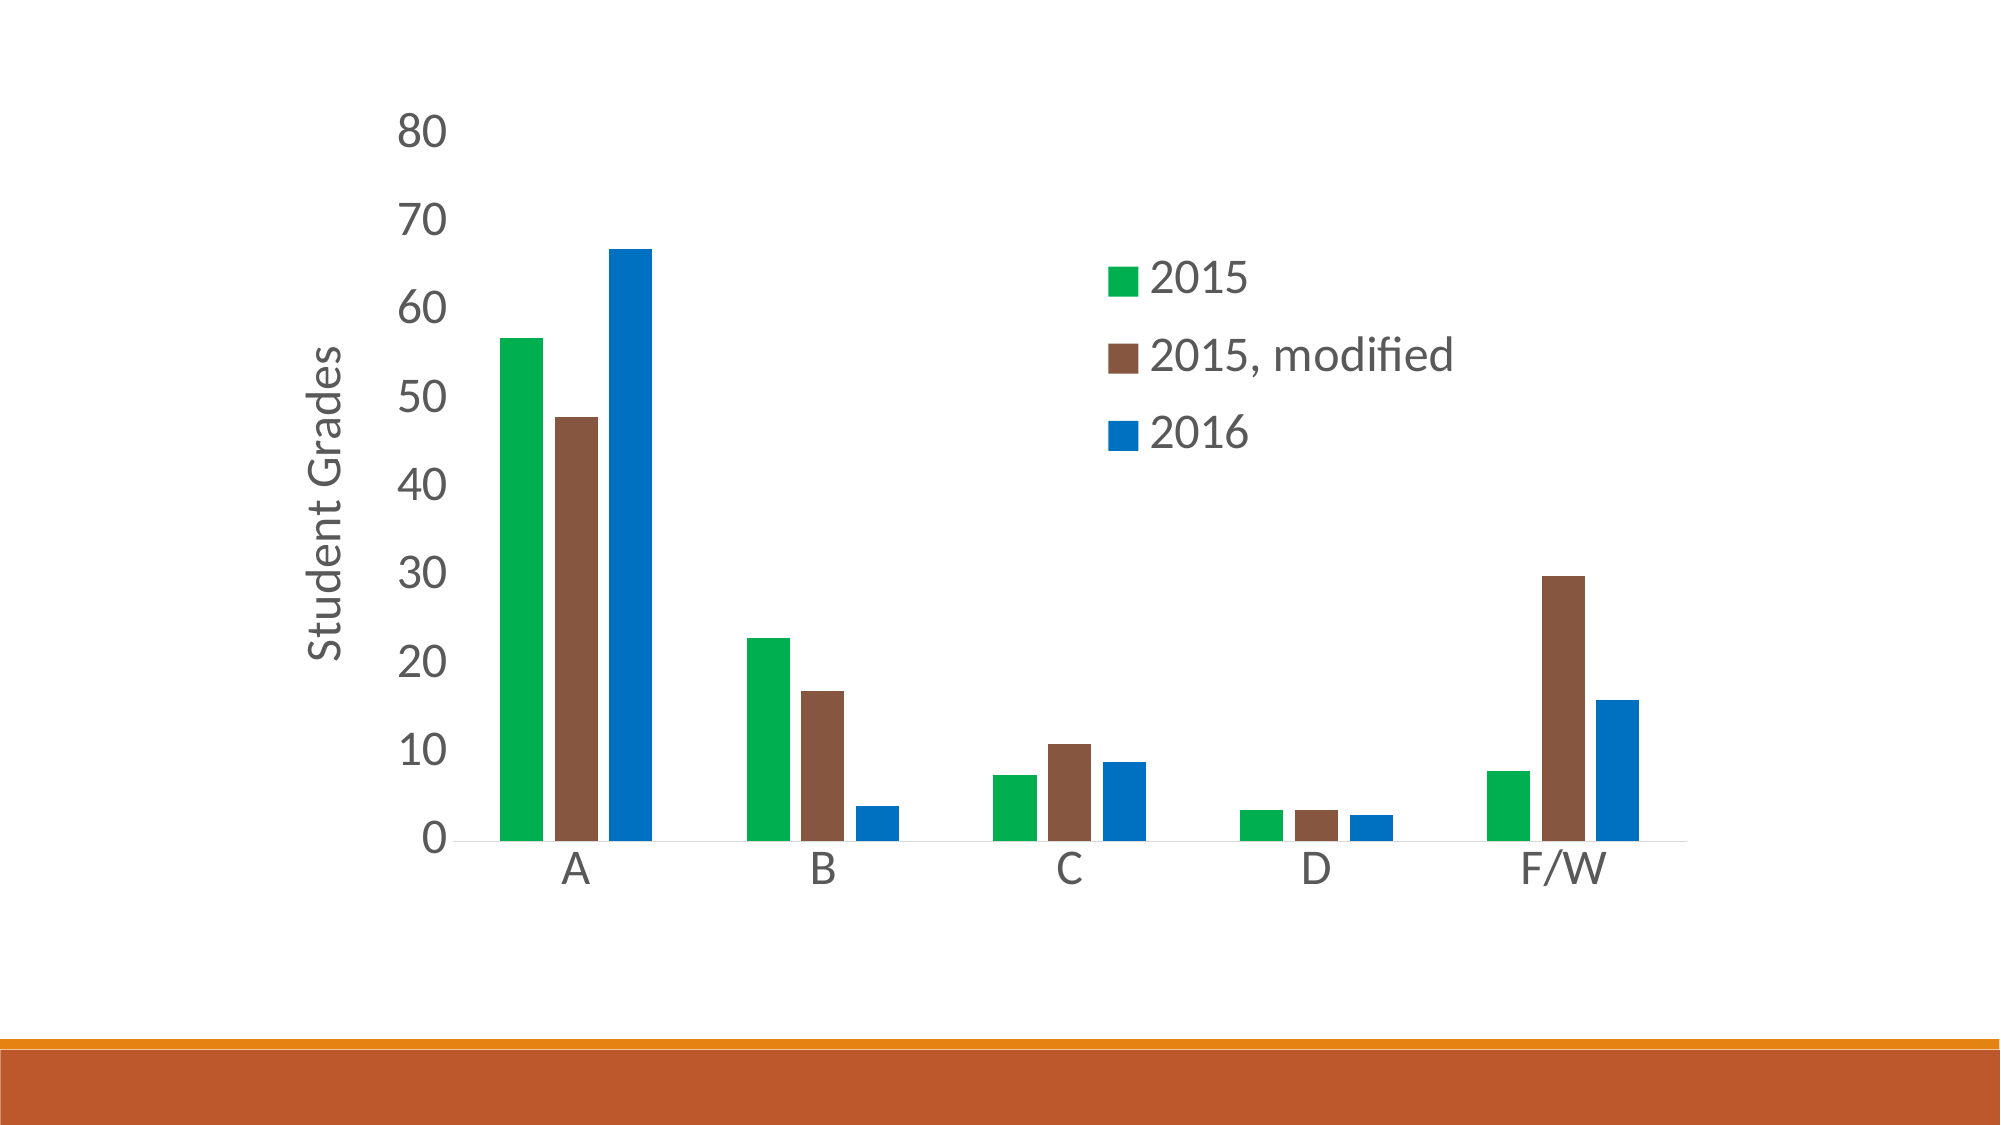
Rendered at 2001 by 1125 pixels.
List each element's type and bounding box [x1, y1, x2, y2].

chart [238, 91, 1688, 1032]
